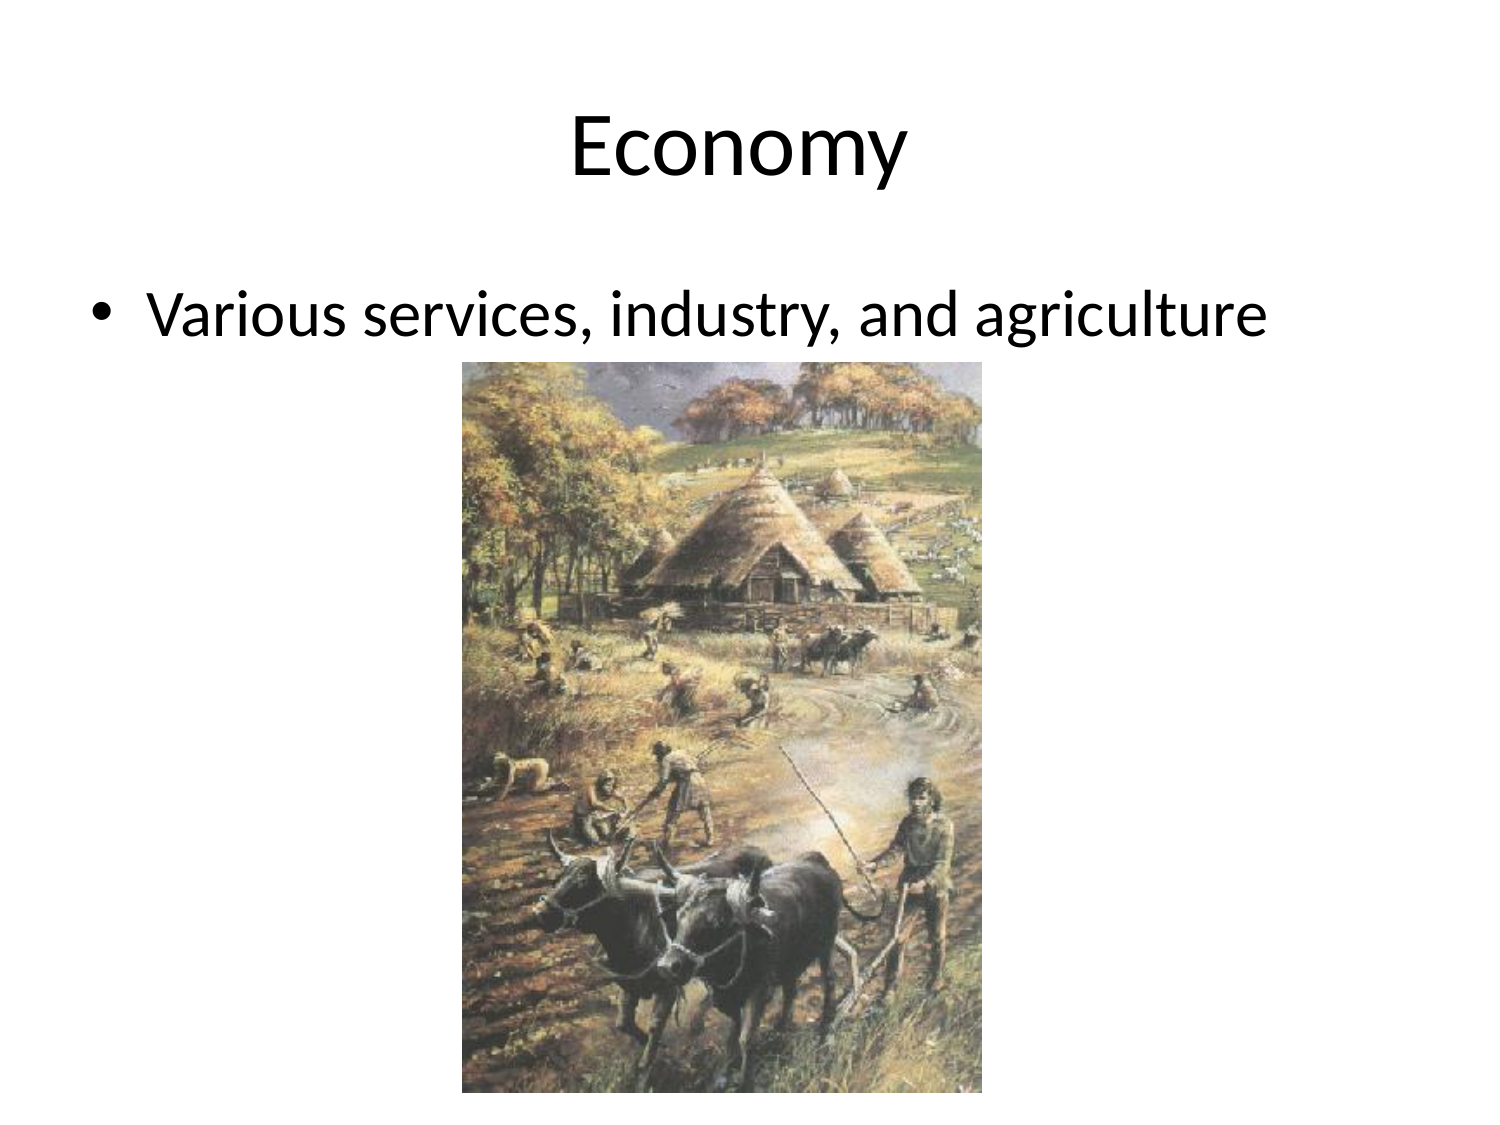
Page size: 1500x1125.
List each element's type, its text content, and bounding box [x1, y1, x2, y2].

title Economy [75, 45, 1425, 233]
list Various services, industry, and agriculture [75, 262, 1425, 1005]
picture [462, 362, 982, 1093]
